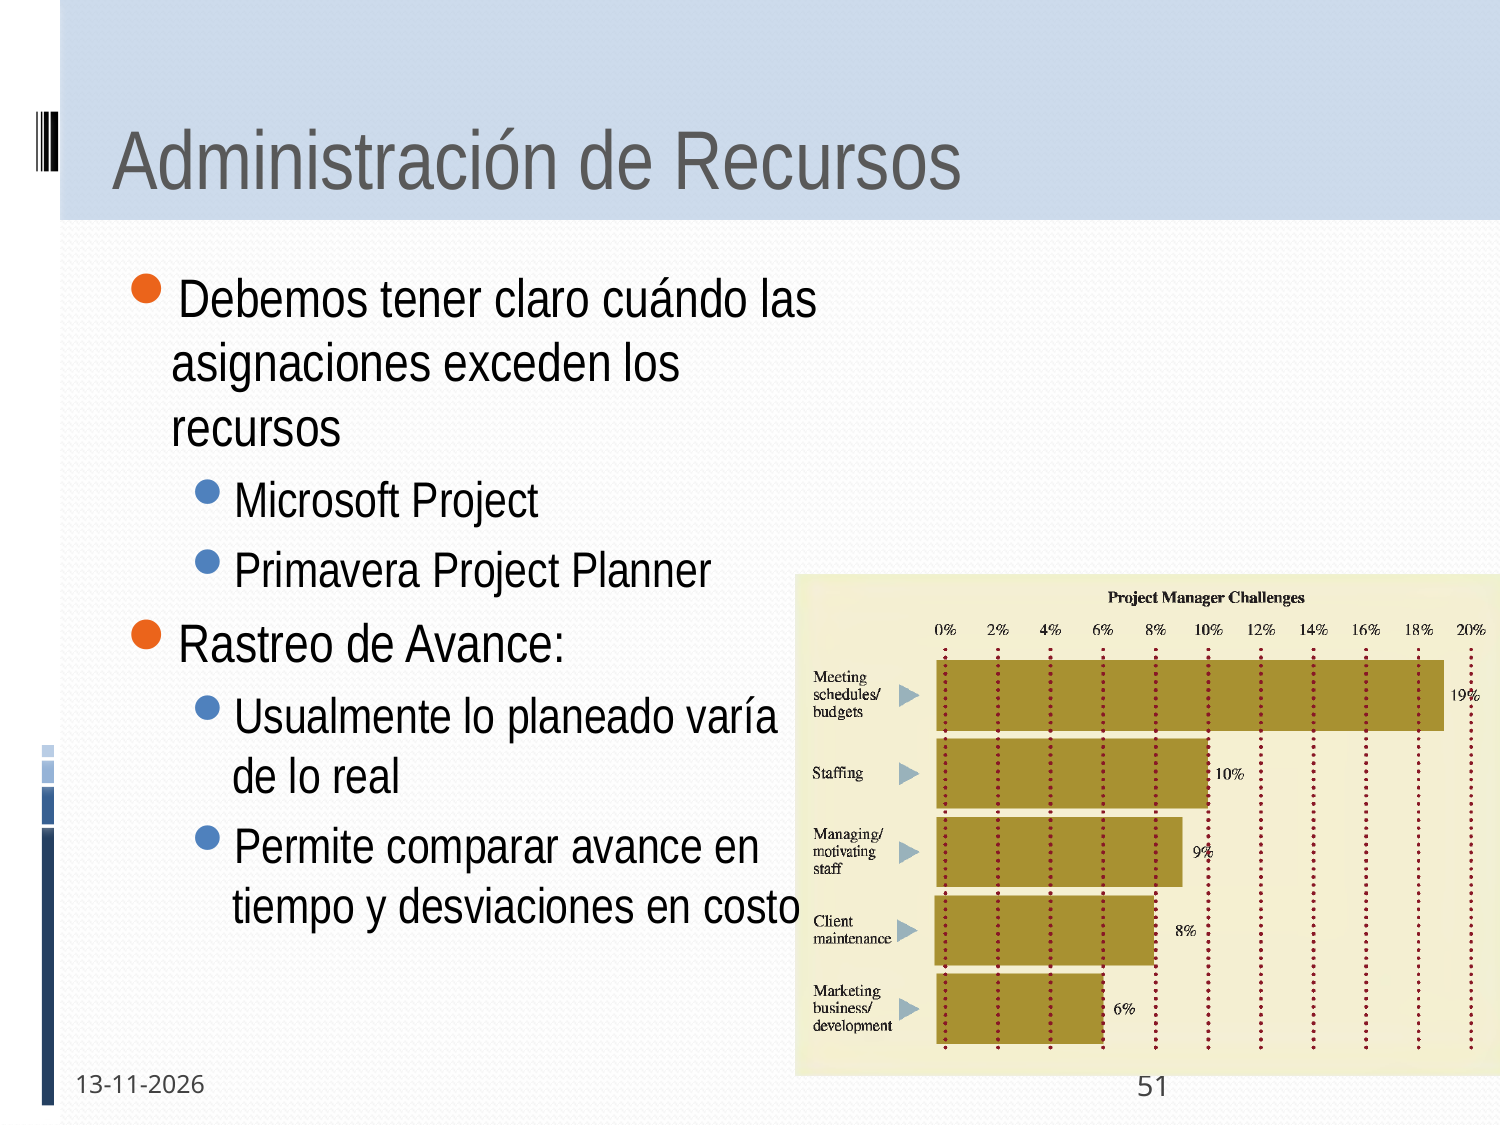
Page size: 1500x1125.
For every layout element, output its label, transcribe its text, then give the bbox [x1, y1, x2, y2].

title Administración de Recursos [111, 18, 1436, 207]
list Debemos tener claro cuándo las asignaciones exceden los recursos Microsoft Project Primavera Project Planner Rastreo de Avance: Usualmente lo planeado varía de lo real Permite comparar avance en tiempo y desviaciones en costo [111, 255, 845, 1038]
picture [794, 573, 1500, 1076]
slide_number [75, 1042, 243, 1103]
slide_number 51 [1045, 1087, 1171, 1107]
